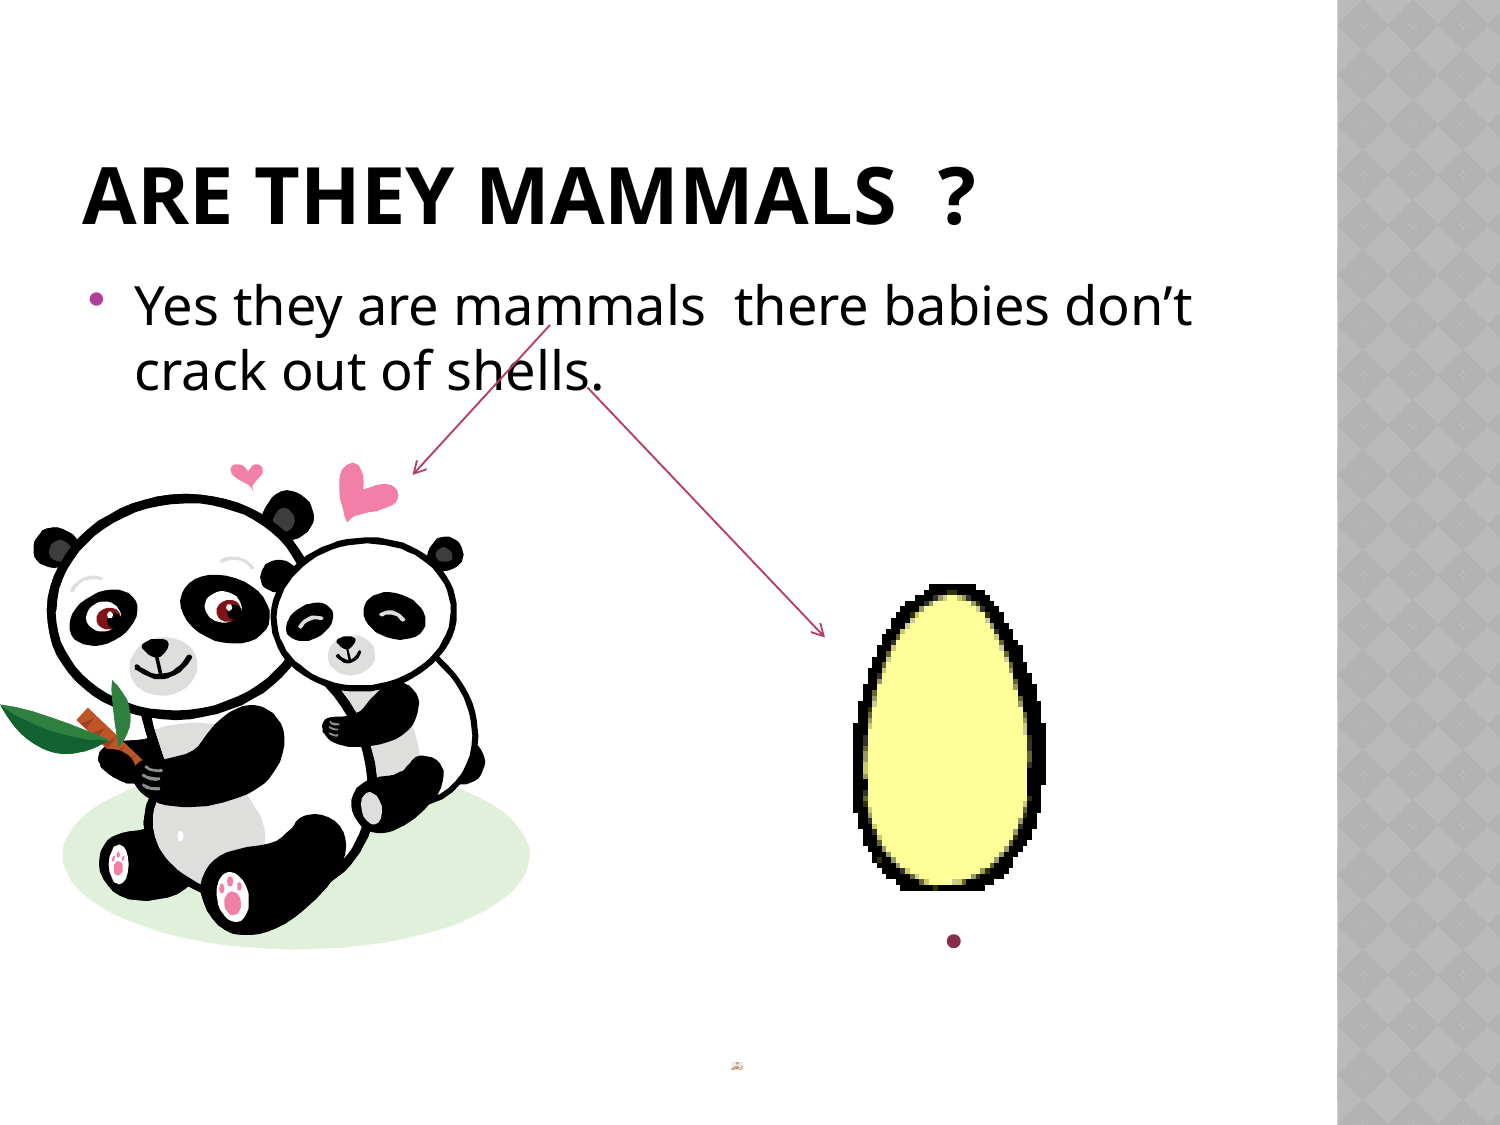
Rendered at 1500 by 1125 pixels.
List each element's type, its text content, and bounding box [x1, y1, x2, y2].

picture [0, 462, 531, 950]
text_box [580, 393, 832, 632]
picture [730, 1062, 743, 1071]
text_box [946, 934, 961, 949]
picture [774, 462, 1151, 891]
title Are they mammals ? [75, 52, 1263, 240]
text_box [405, 330, 557, 470]
list Yes they are mammals there babies don’t crack out of shells. [75, 264, 1263, 1059]
